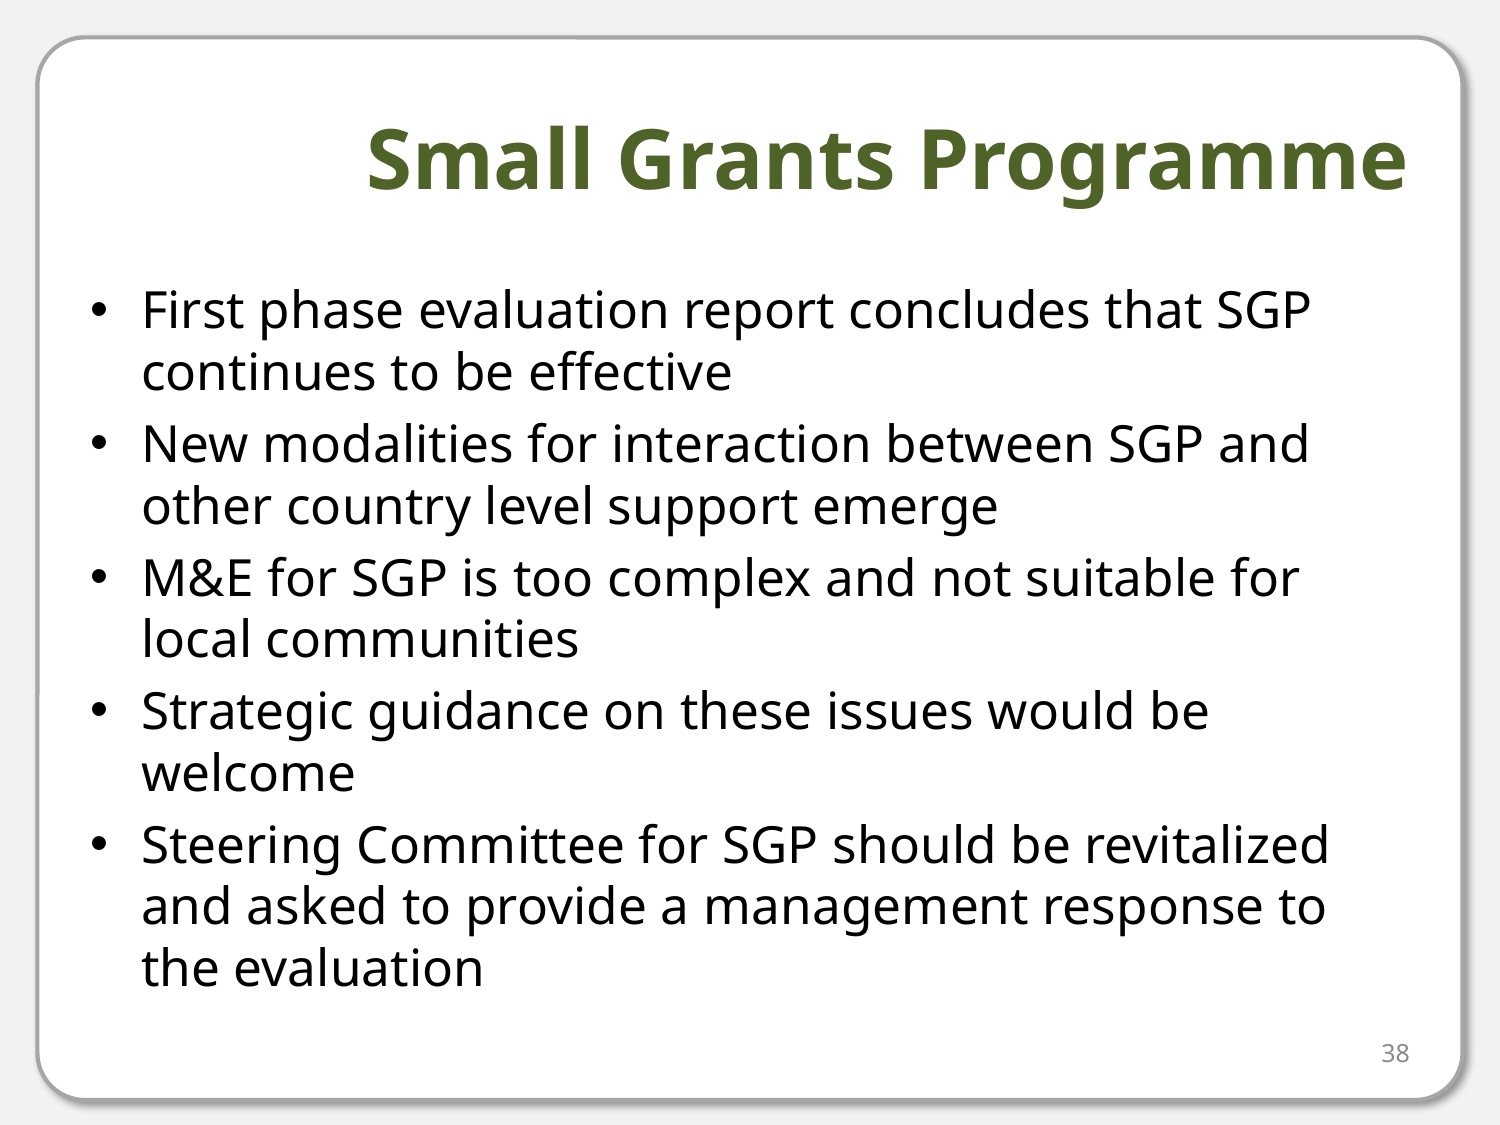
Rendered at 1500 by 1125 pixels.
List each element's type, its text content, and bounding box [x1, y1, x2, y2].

slide_number 38 [1074, 1025, 1425, 1085]
title Small Grants Programme [75, 62, 1425, 250]
list First phase evaluation report concludes that SGP continues to be effective New modalities for interaction between SGP and other country level support emerge M&E for SGP is too complex and not suitable for local communities Strategic guidance on these issues would be welcome Steering Committee for SGP should be revitalized and asked to provide a management response to the evaluation [75, 270, 1425, 1013]
